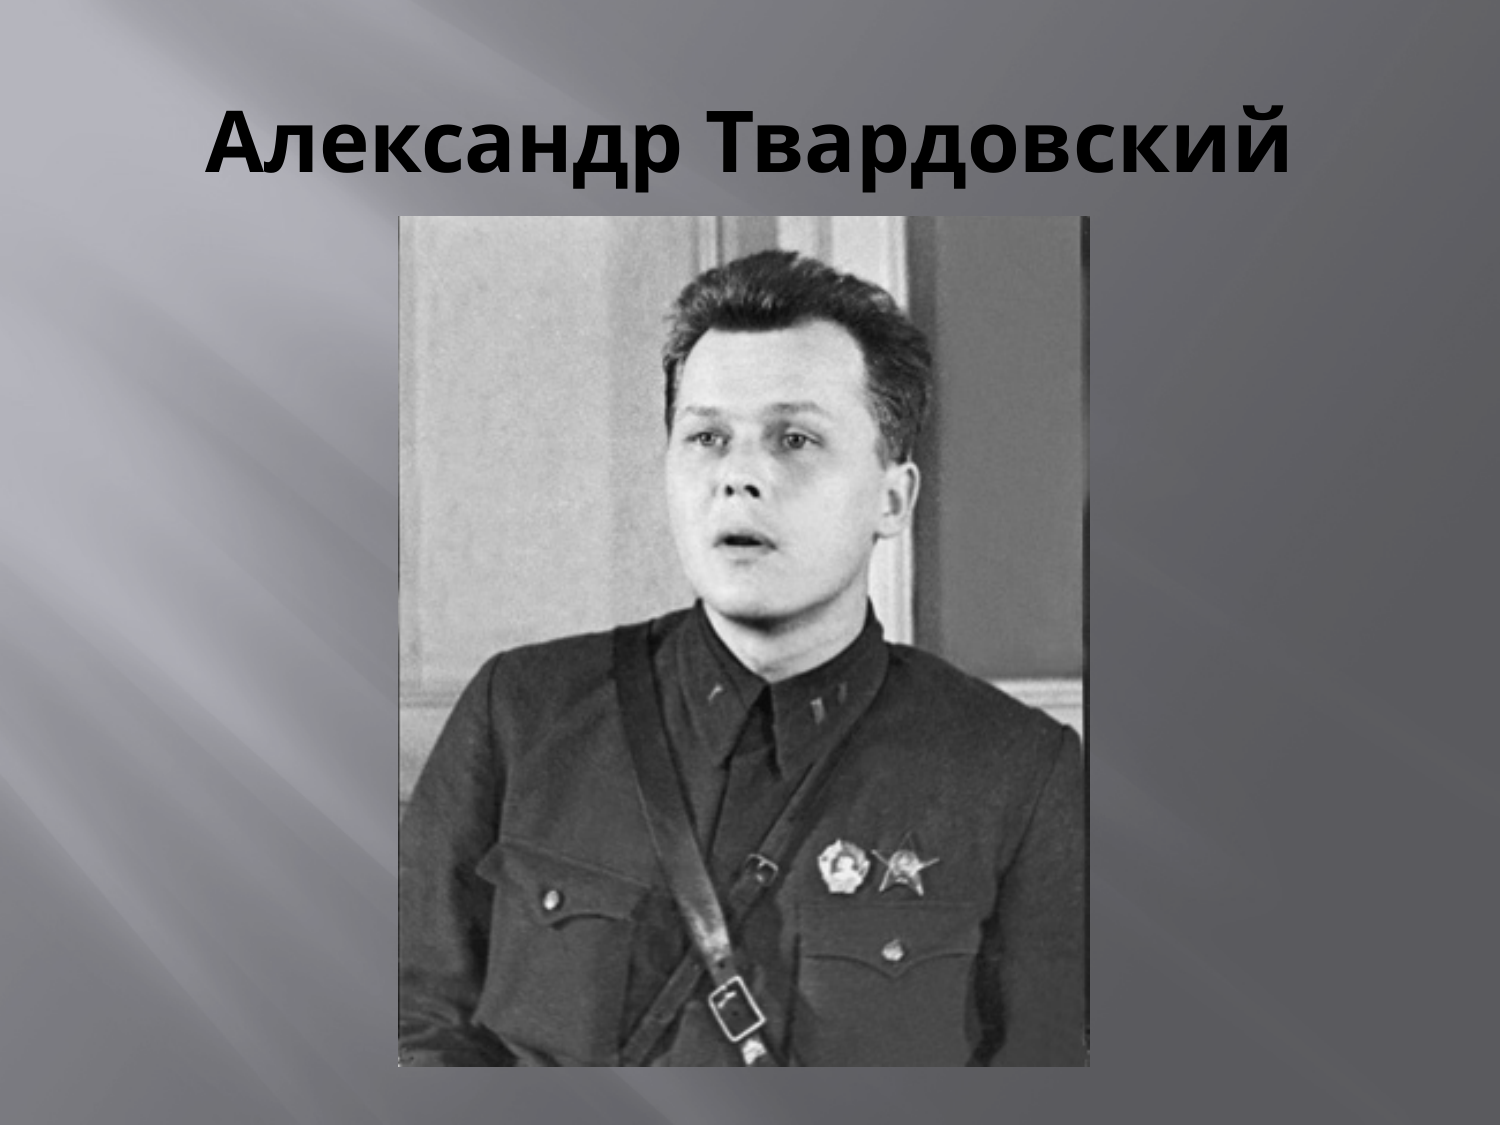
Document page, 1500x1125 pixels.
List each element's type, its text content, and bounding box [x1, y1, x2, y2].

title Александр Твардовский [75, 45, 1425, 233]
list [398, 215, 1090, 1067]
